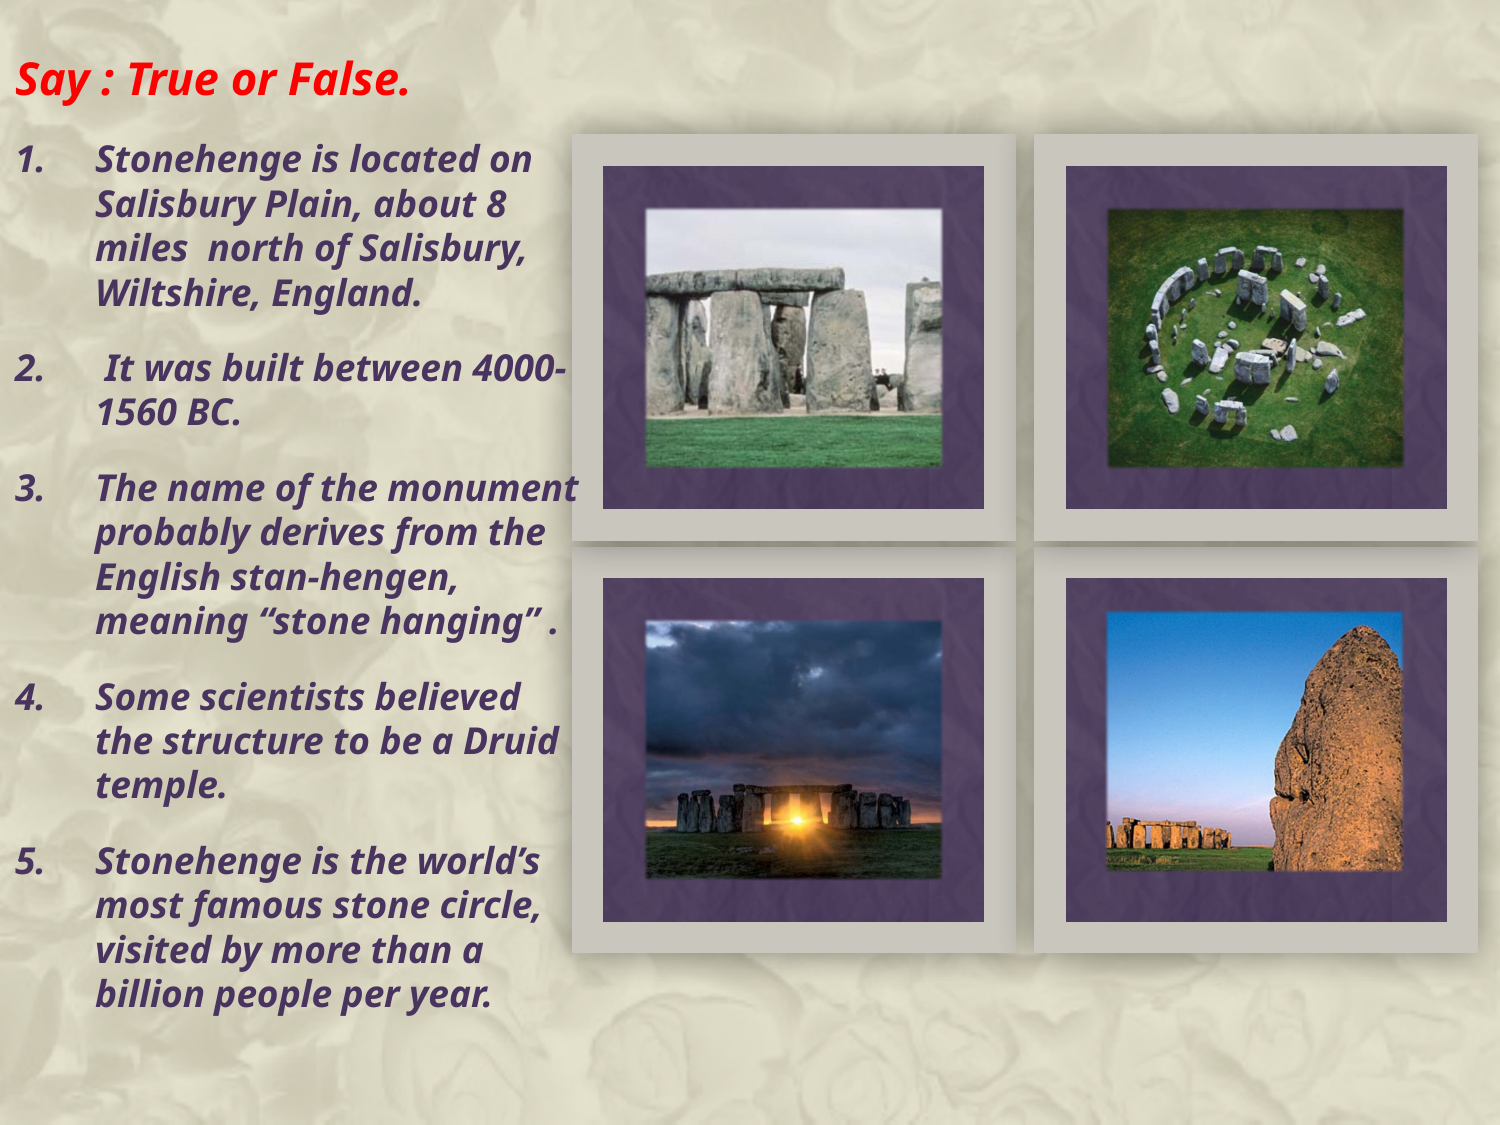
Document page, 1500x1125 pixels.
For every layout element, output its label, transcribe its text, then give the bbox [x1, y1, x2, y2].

picture [643, 206, 944, 470]
picture [1104, 609, 1405, 873]
picture [1105, 206, 1407, 470]
list Say : True or False. Stonehenge is located on Salisbury Plain, about 8 miles north of Salisbury, Wiltshire, England. It was built between 4000-1560 BC. The name of the monument probably derives from the English stan-hengen, meaning “stone hanging” . Some scientists believed the structure to be a Druid temple. Stonehenge is the world’s most famous stone circle, visited by more than a billion people per year. [0, 42, 597, 1047]
picture [643, 618, 944, 882]
